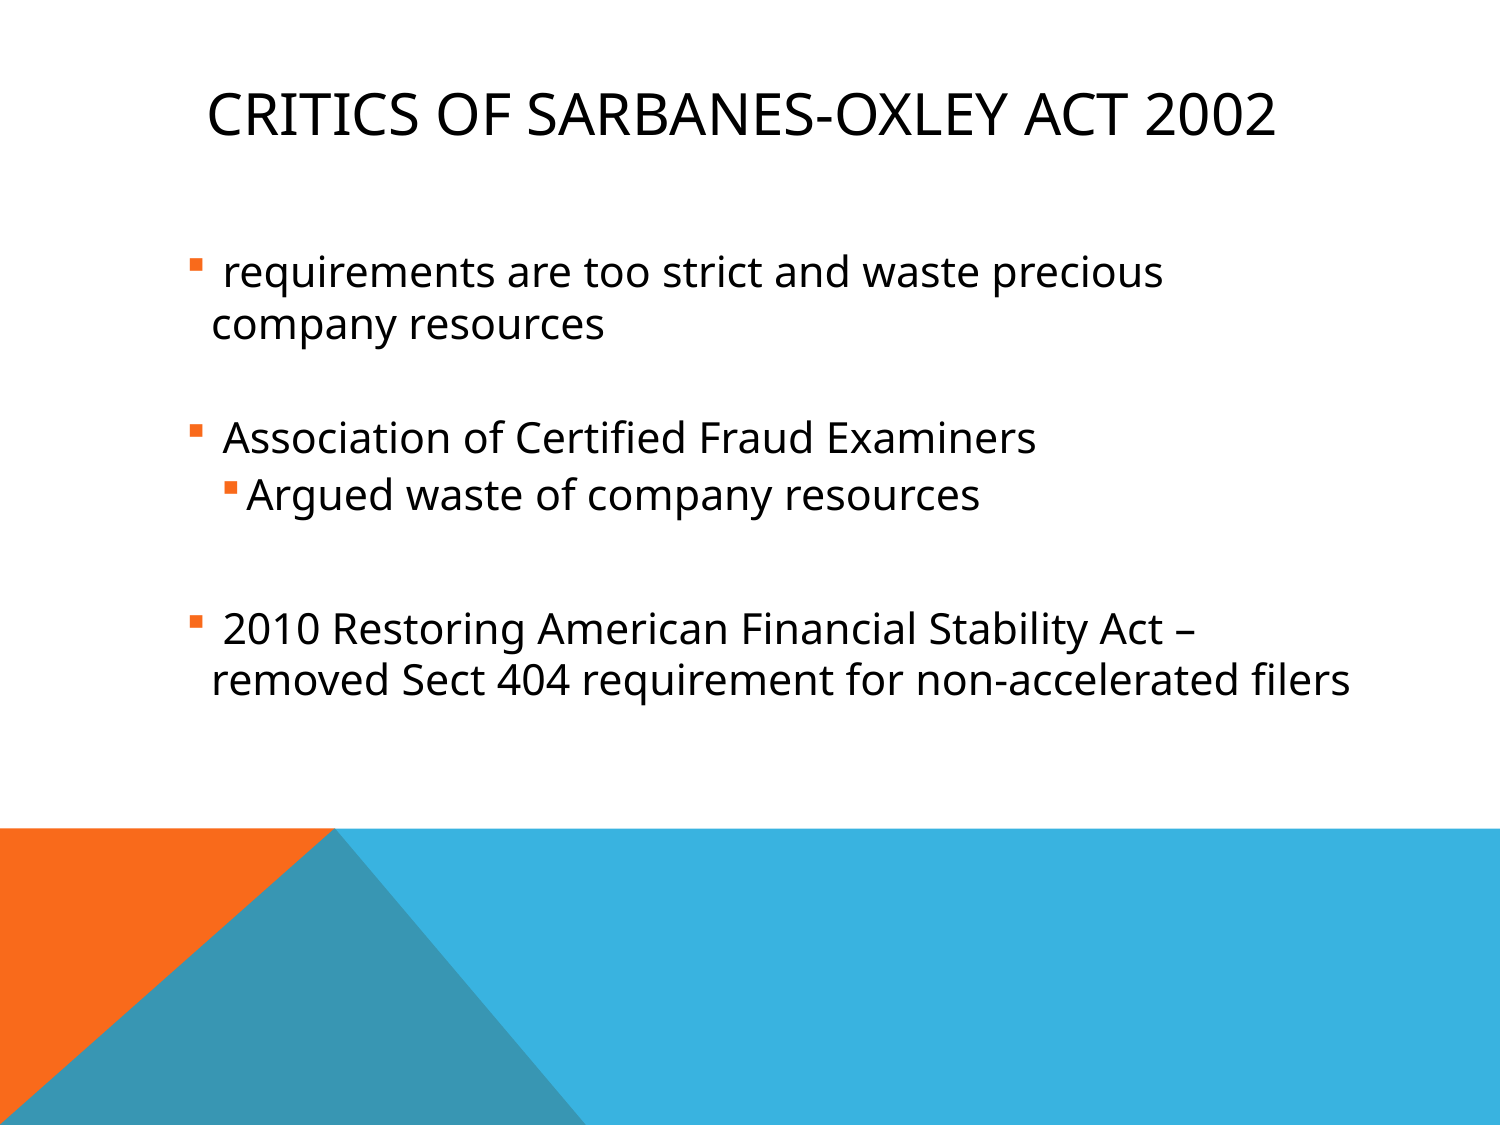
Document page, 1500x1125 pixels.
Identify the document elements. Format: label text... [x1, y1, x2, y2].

list requirements are too strict and waste precious company resources Association of Certified Fraud Examiners Argued waste of company resources 2010 Restoring American Financial Stability Act – removed Sect 404 requirement for non-accelerated filers [135, 180, 1369, 768]
title Critics of Sarbanes-Oxley Act 2002 [135, 37, 1350, 180]
